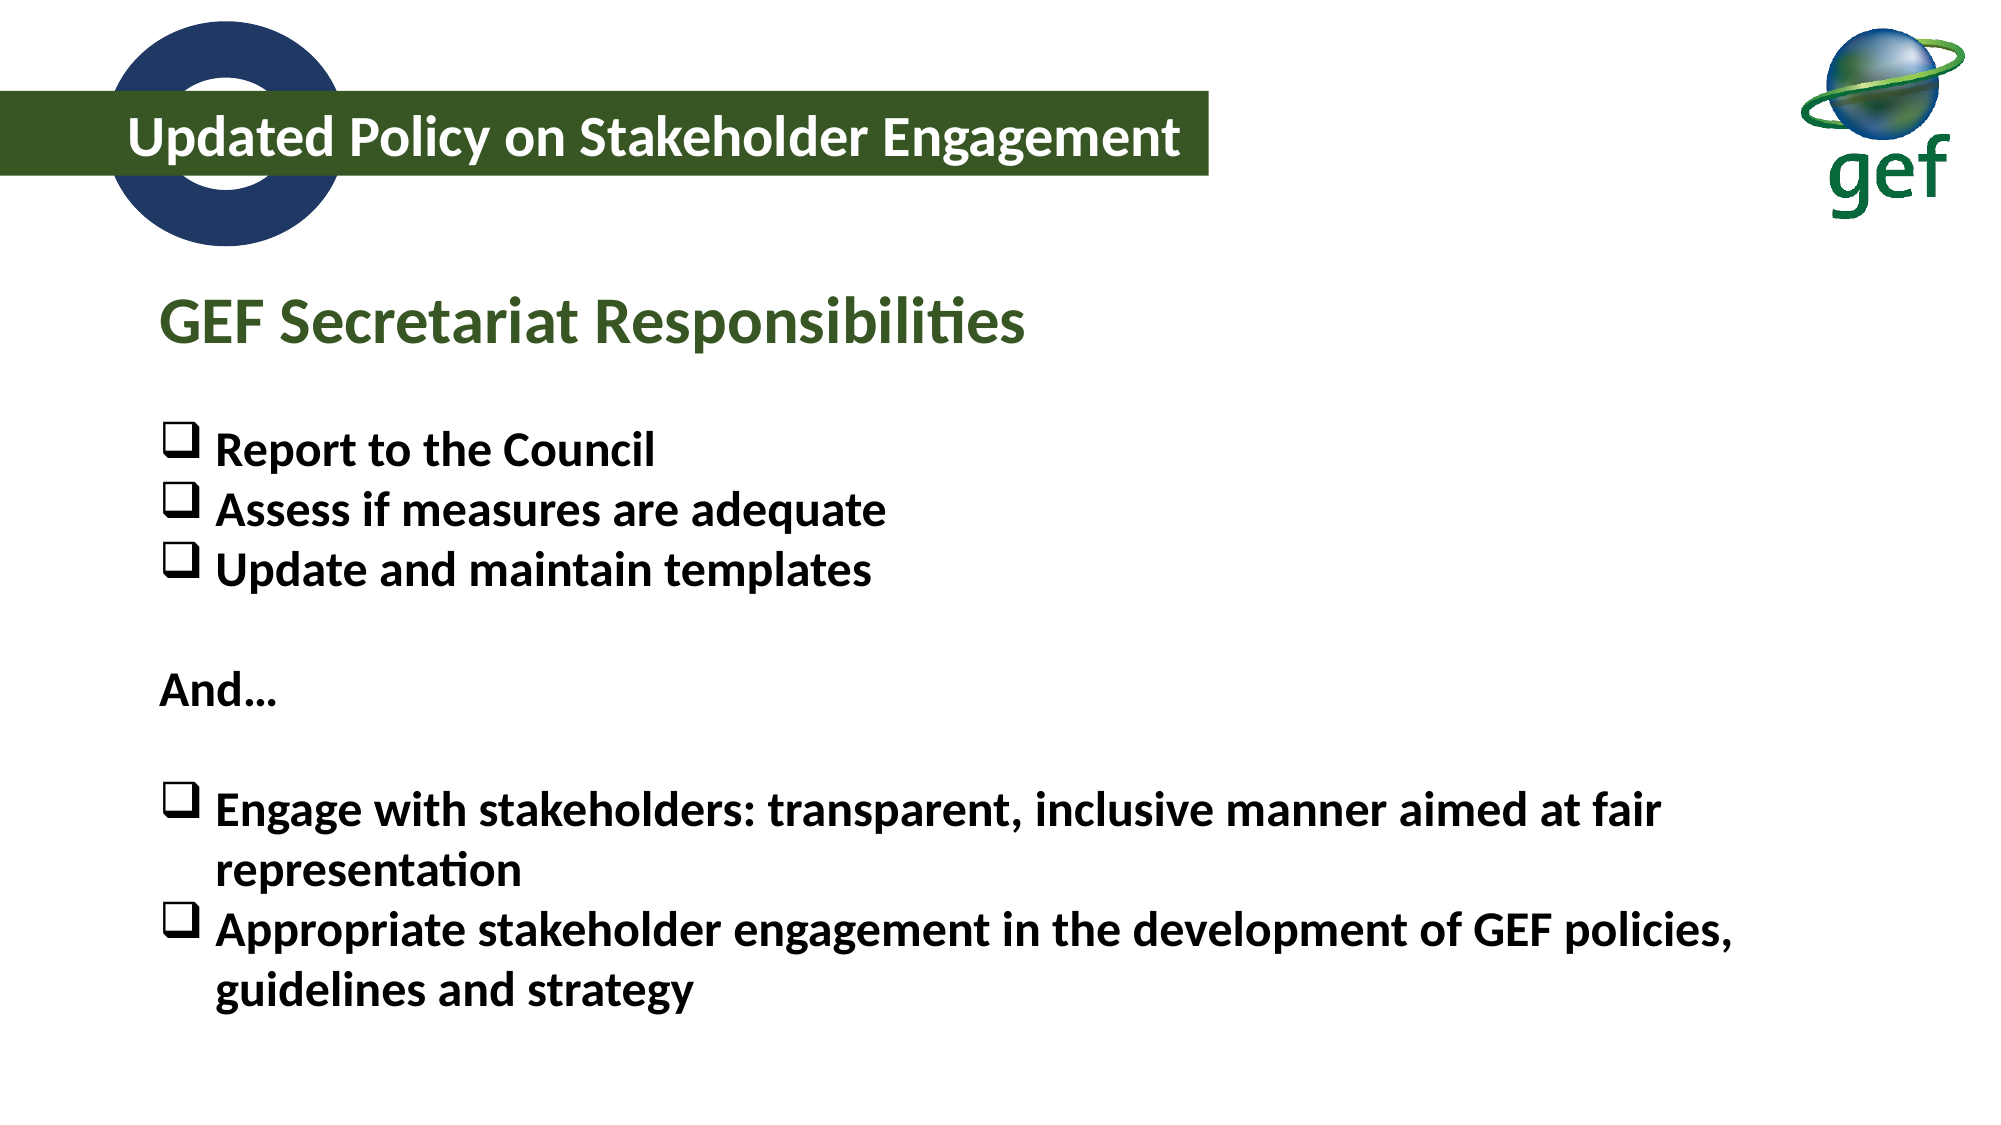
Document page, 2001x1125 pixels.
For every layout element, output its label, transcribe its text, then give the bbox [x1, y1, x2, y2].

text_box GEF Secretariat Responsibilities Report to the Council Assess if measures are adequate Update and maintain templates And… Engage with stakeholders: transparent, inclusive manner aimed at fair representation Appropriate stakeholder engagement in the development of GEF policies, guidelines and strategy [143, 268, 1877, 1085]
picture [1796, 22, 1969, 224]
text_box [113, 176, 338, 248]
text_box [114, 20, 338, 90]
text_box Updated Policy on Stakeholder Engagement [0, 90, 1209, 176]
